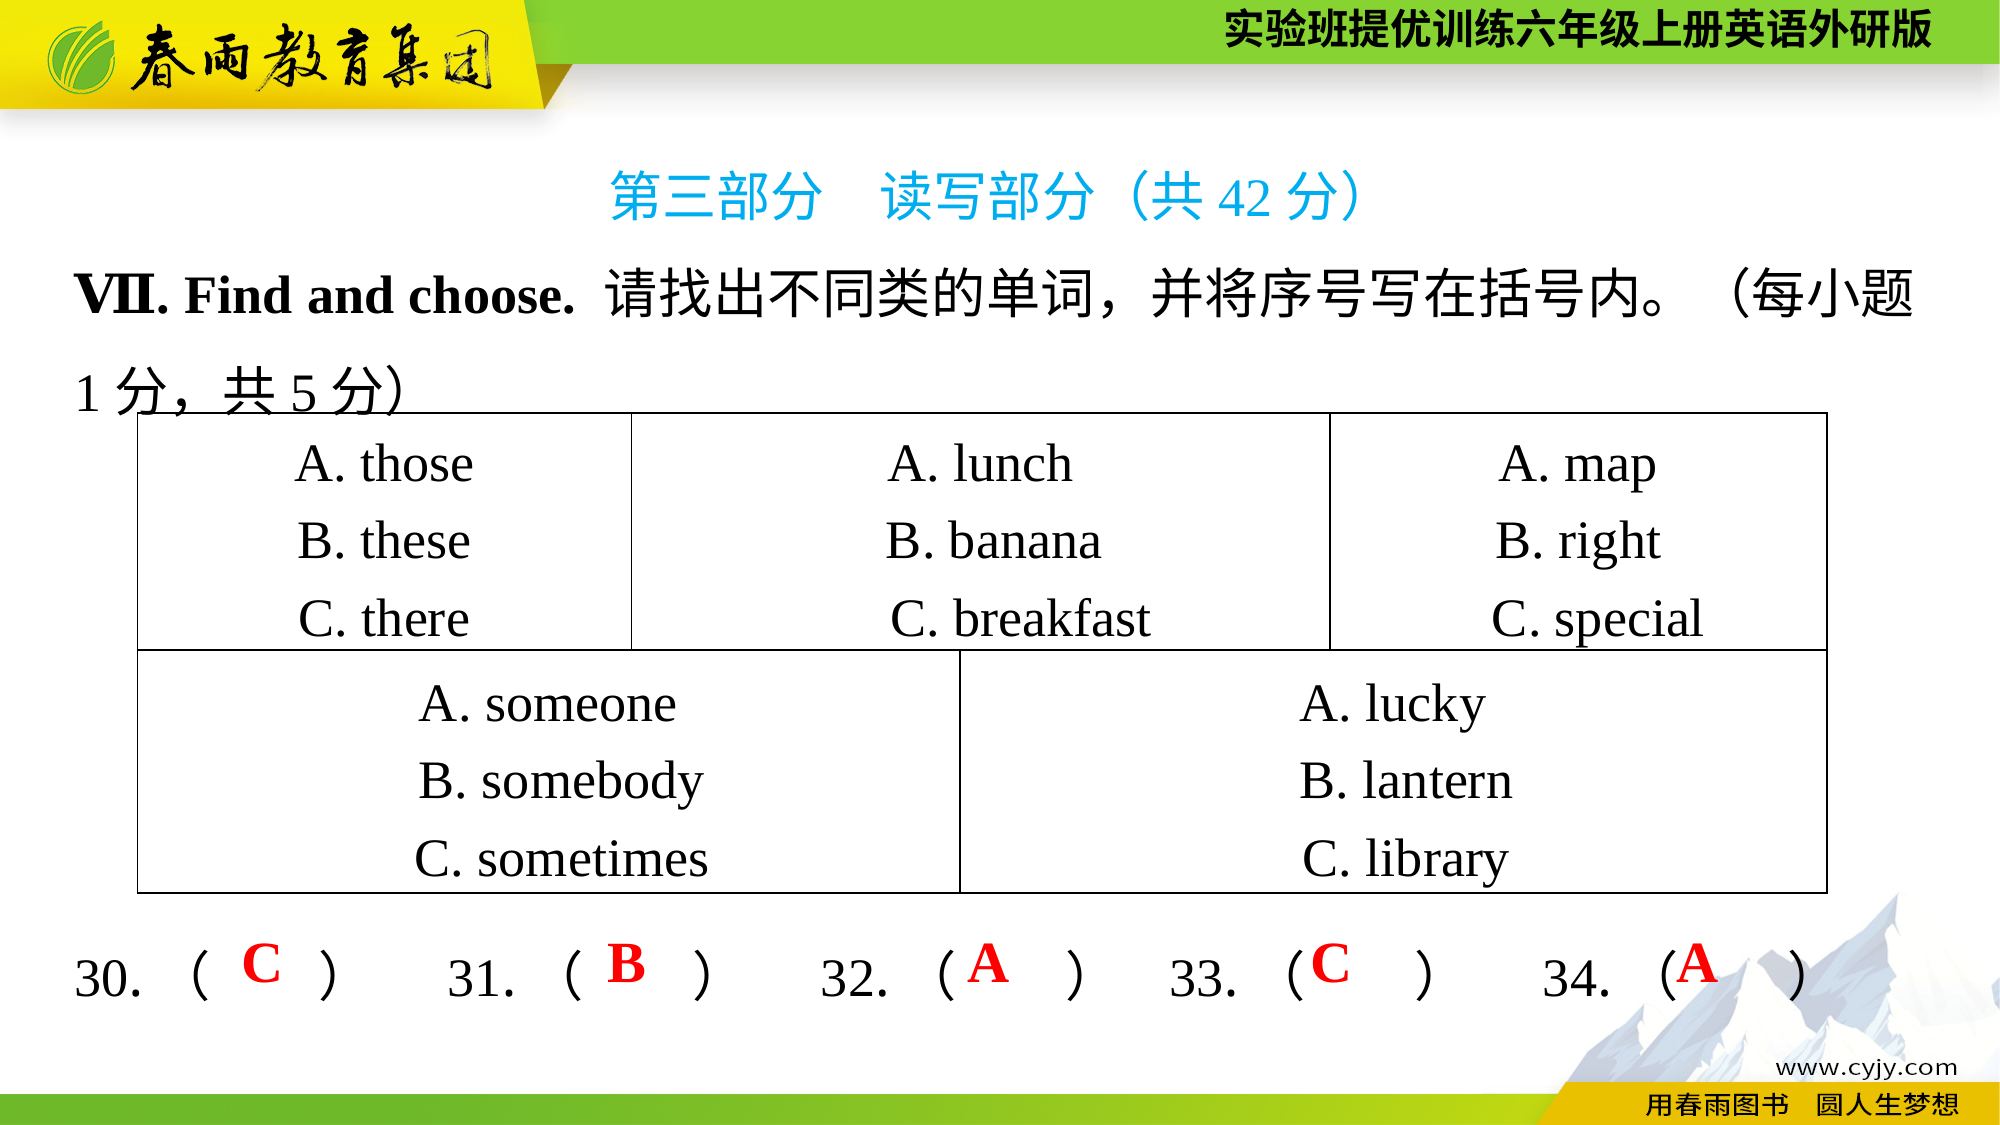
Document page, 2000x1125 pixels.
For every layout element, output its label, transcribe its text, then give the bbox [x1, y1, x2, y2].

text_box A [953, 917, 1025, 1002]
list 第三部分 读写部分（共42分） Ⅶ. Find and choose. 请找出不同类的单词，并将序号写在括号内。（每小题1分，共5分） 30.（ ） 31.（ ） 32.（ ） 33.（ ） 34.（ ） [59, 122, 1944, 1024]
table_header A. map B. right C. special [1331, 414, 1826, 649]
text_box B [592, 917, 662, 1002]
text_box C [1295, 917, 1368, 1002]
picture [0, 0, 2000, 1125]
table_header A. those B. these C. there [138, 414, 631, 649]
text_box C [226, 917, 299, 1002]
text_box A [1661, 916, 1734, 1002]
table_cell A. someone B. somebody C. sometimes [138, 651, 959, 892]
table_cell A. lucky B. lantern C. library [961, 651, 1826, 892]
table_header A. lunch B. banana C. breakfast [632, 414, 1329, 649]
